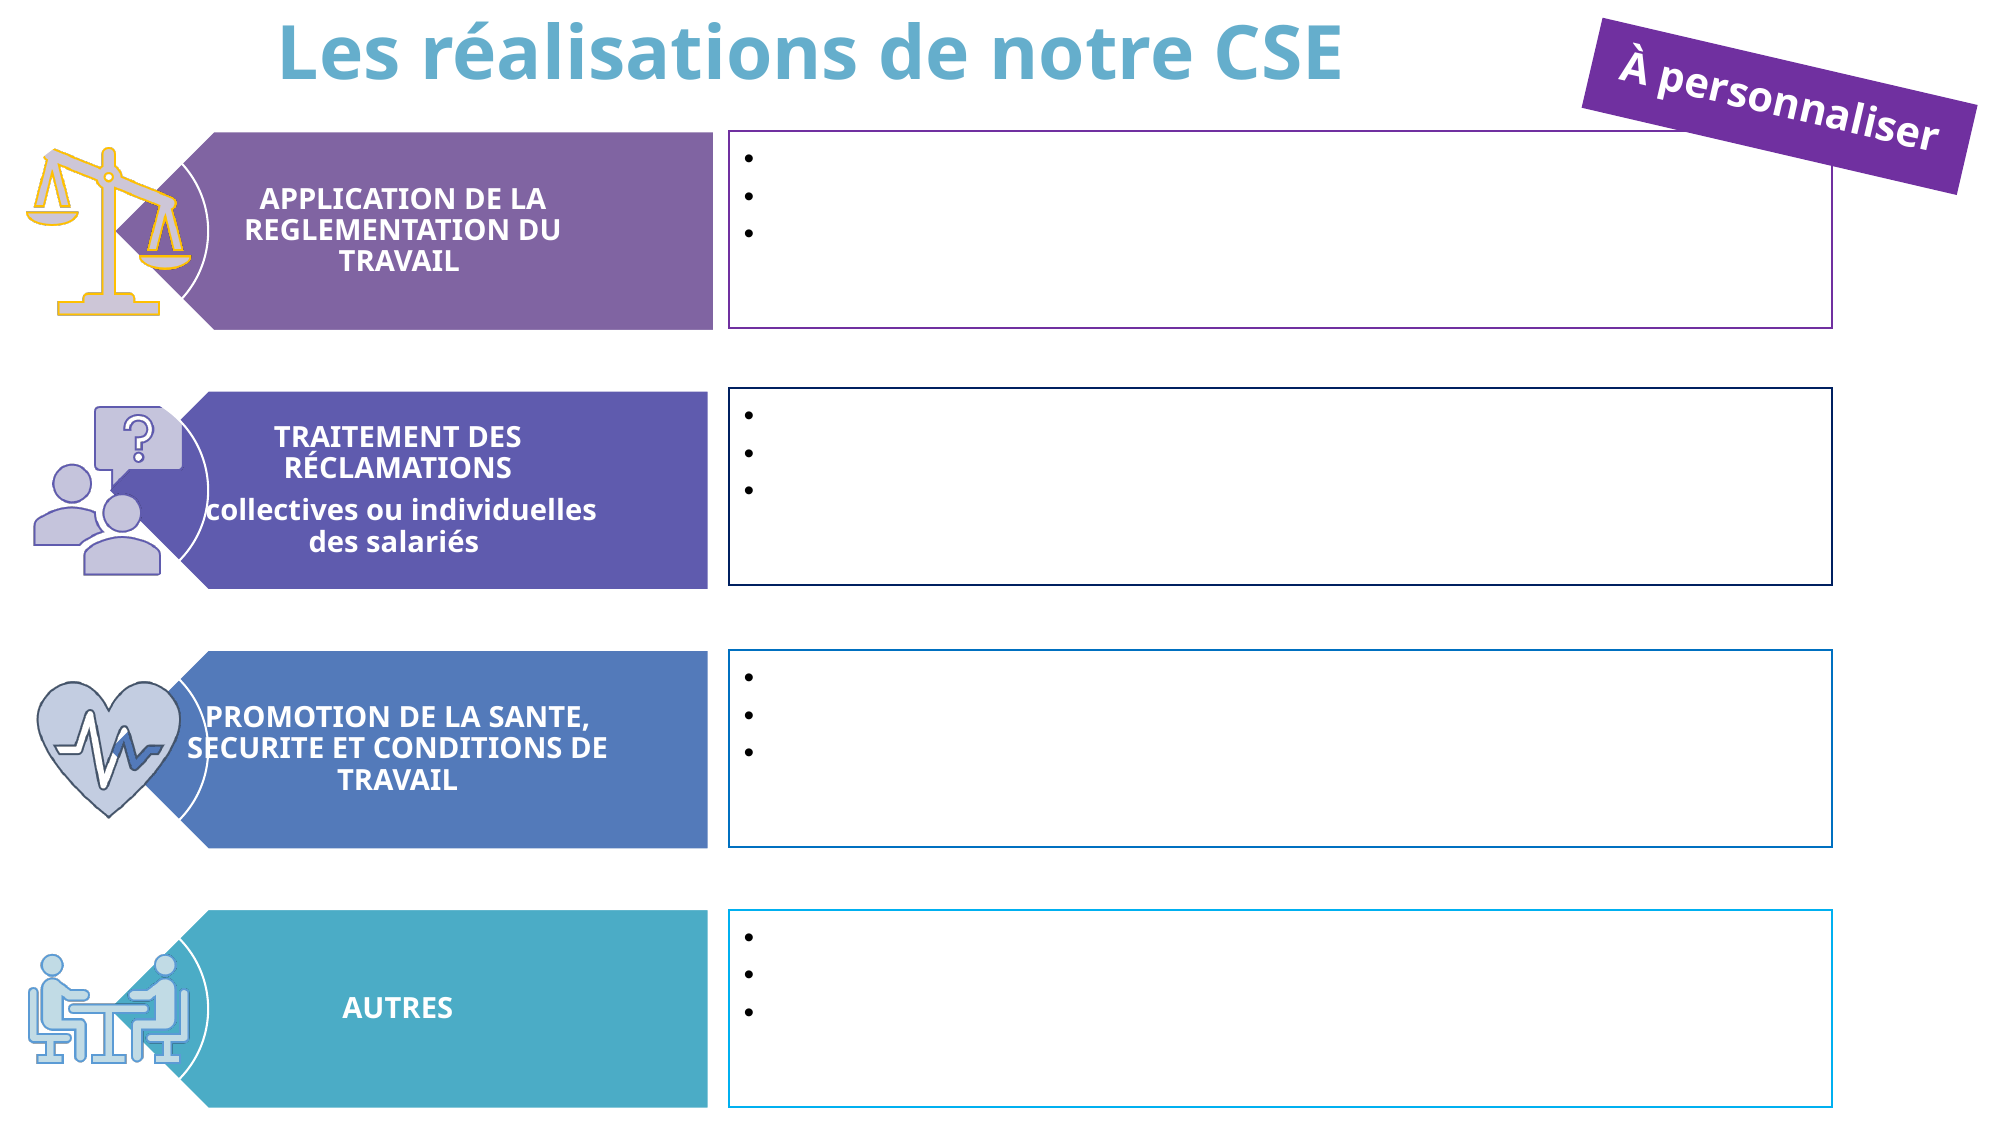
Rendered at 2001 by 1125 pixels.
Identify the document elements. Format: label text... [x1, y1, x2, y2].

text_box Les réalisations de notre CSE [261, 0, 1553, 128]
text_box [728, 130, 1833, 329]
text_box À personnaliser [1581, 17, 1978, 196]
text_box [810, 909, 1833, 1108]
text_box [810, 649, 1833, 848]
text_box [810, 387, 1833, 586]
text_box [0, 131, 810, 1109]
